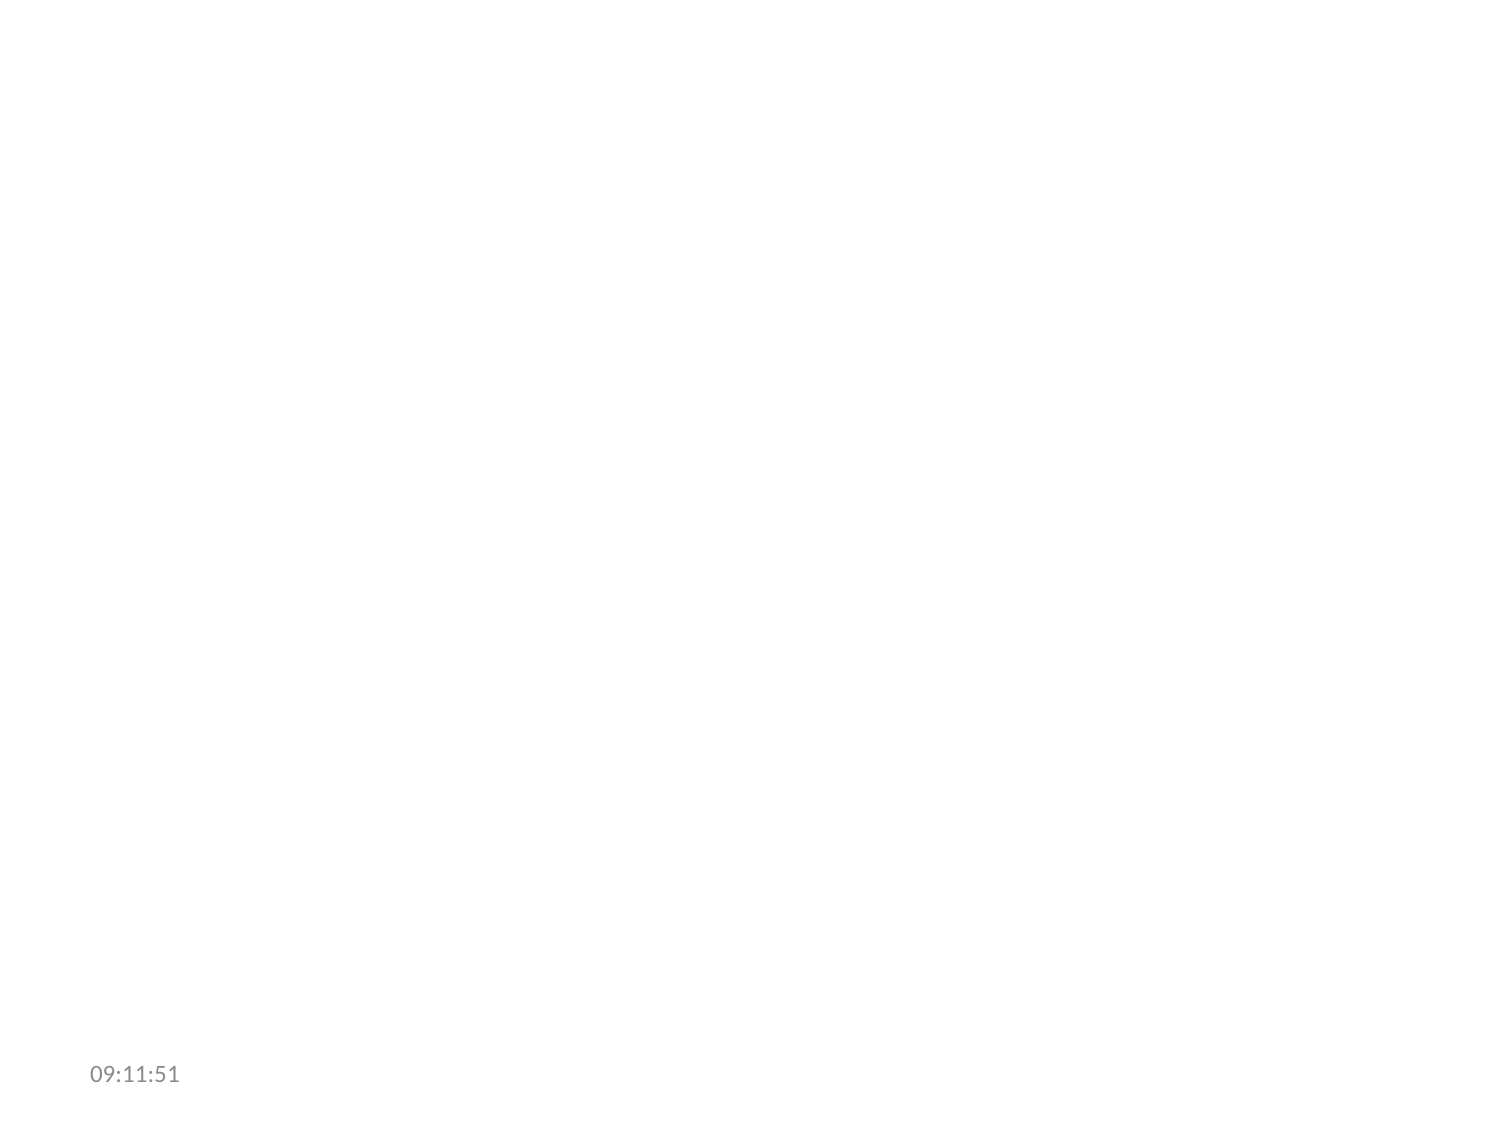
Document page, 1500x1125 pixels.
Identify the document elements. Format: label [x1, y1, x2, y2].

slide_number [75, 1042, 425, 1103]
